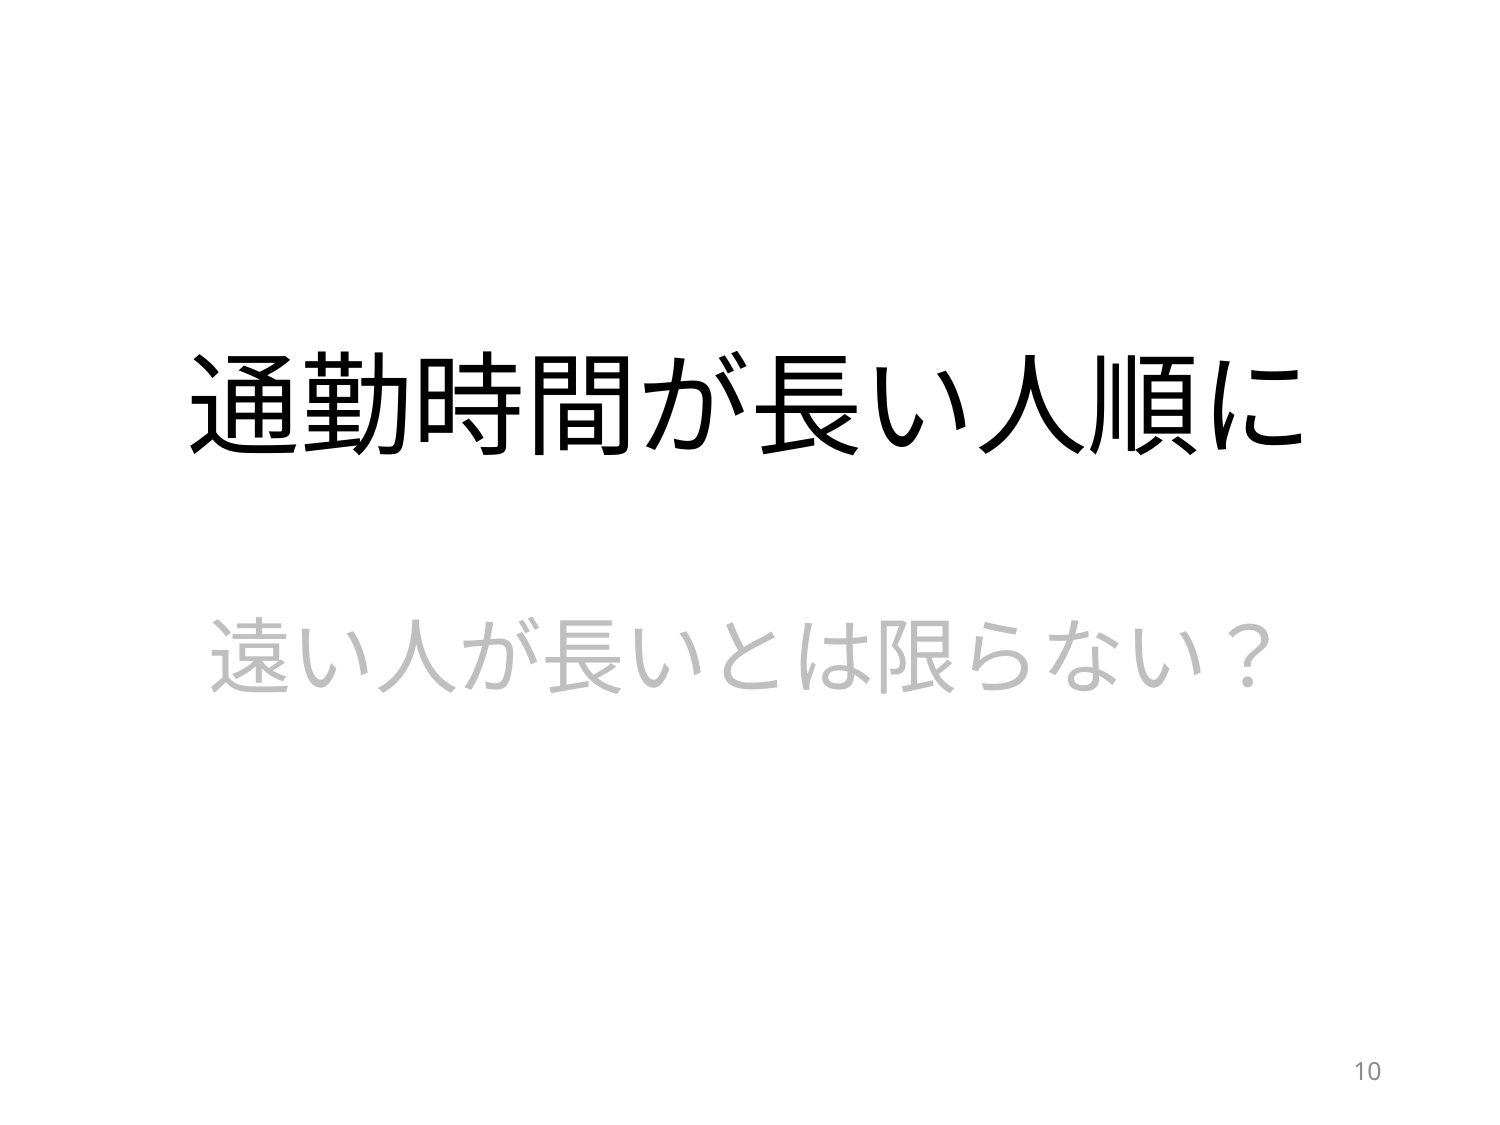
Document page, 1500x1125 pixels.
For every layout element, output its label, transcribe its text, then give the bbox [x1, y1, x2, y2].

text_box 通勤時間が長い人順に 遠い人が長いとは限らない？ [0, 326, 1500, 711]
slide_number 10 [1059, 1042, 1397, 1103]
